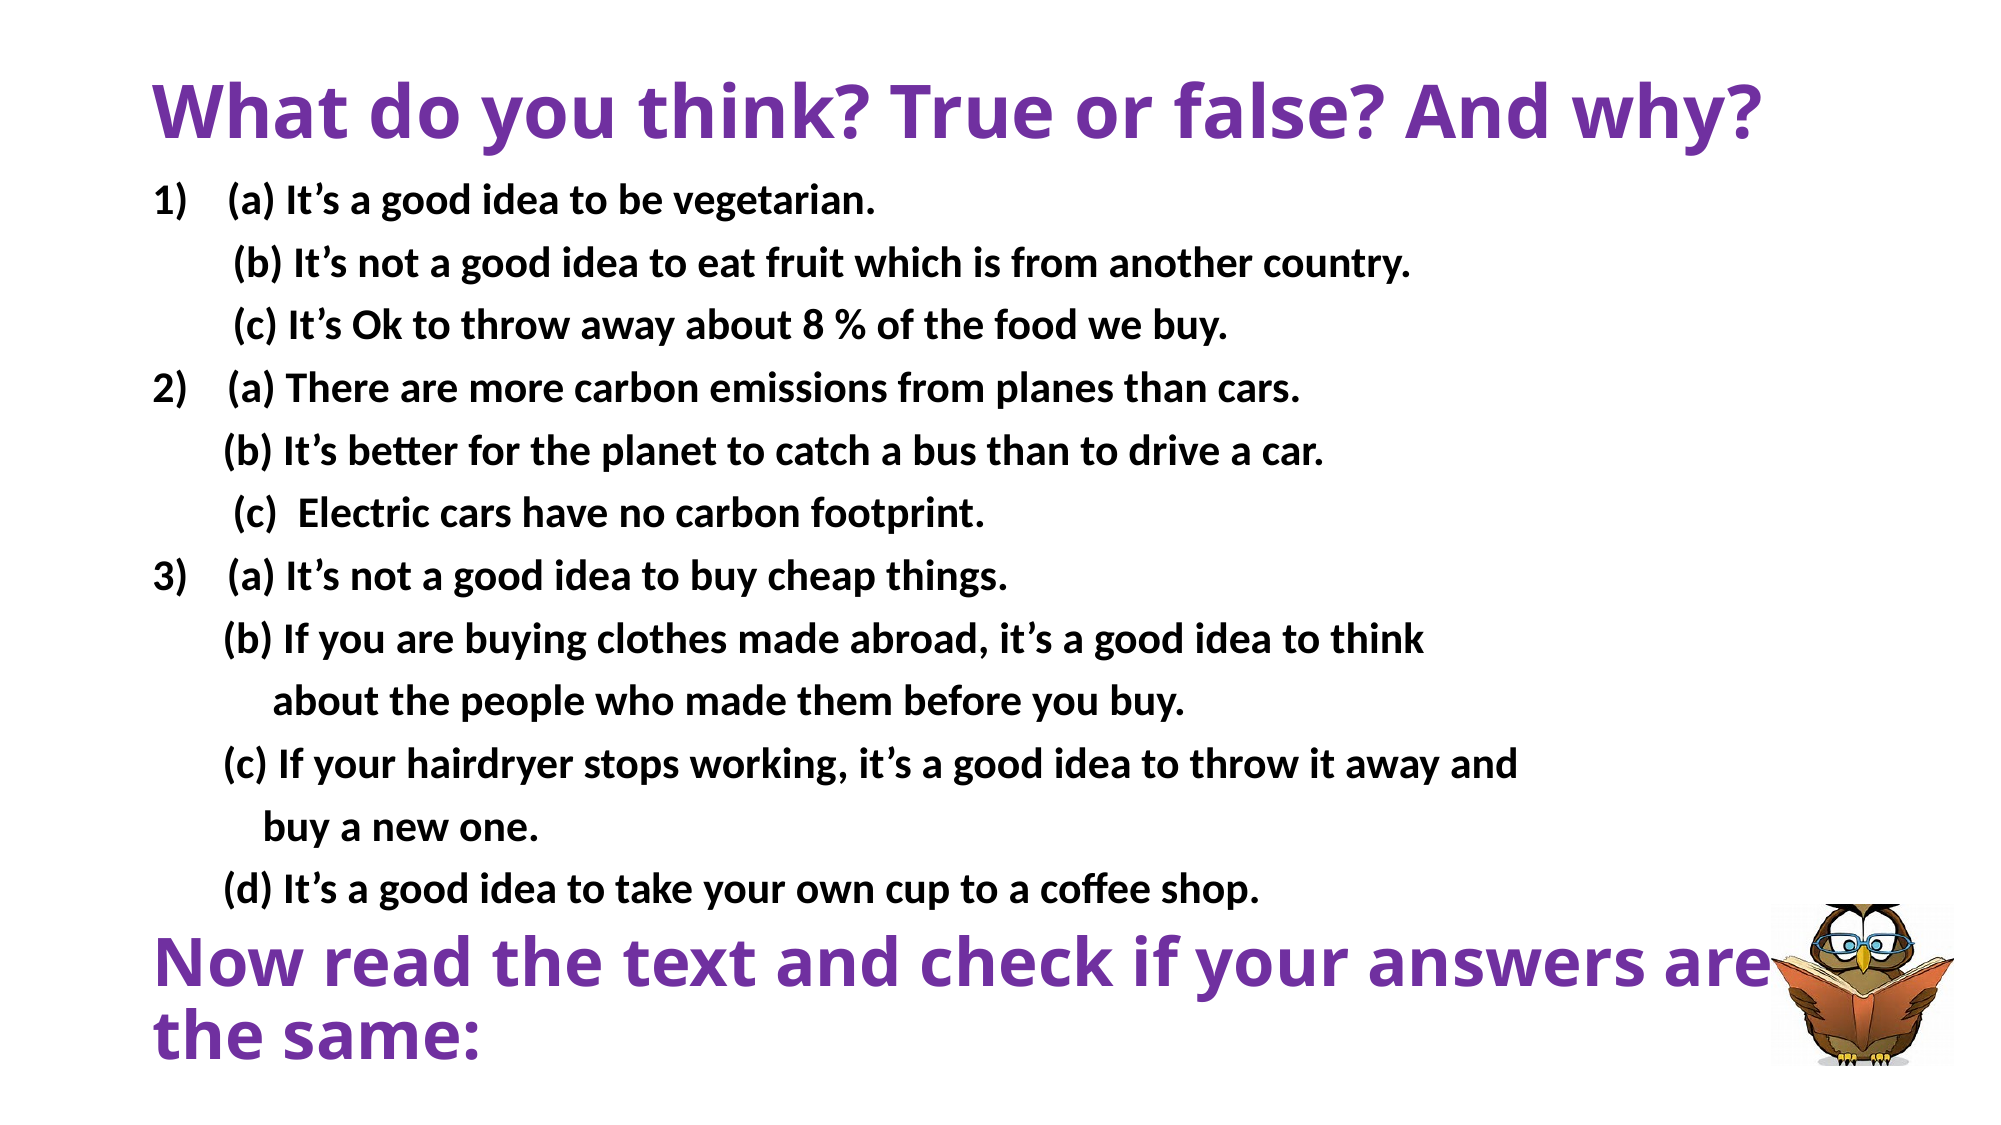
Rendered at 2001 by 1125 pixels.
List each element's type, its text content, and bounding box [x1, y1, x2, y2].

list (a) It’s a good idea to be vegetarian. (b) It’s not a good idea to eat fruit which is from another country. (c) It’s Ok to throw away about 8 % of the food we buy. (a) There are more carbon emissions from planes than cars. (b) It’s better for the planet to catch a bus than to drive a car. (c) Electric cars have no carbon footprint. (a) It’s not a good idea to buy cheap things. (b) If you are buying clothes made abroad, it’s a good idea to think about the people who made them before you buy. (c) If your hairdryer stops working, it’s a good idea to throw it away and buy a new one. (d) It’s a good idea to take your own cup to a coffee shop. Now read the text and check if your answers are the same: [137, 169, 1863, 1092]
picture [1771, 904, 1954, 1066]
title What do you think? True or false? And why? [137, 59, 1863, 169]
